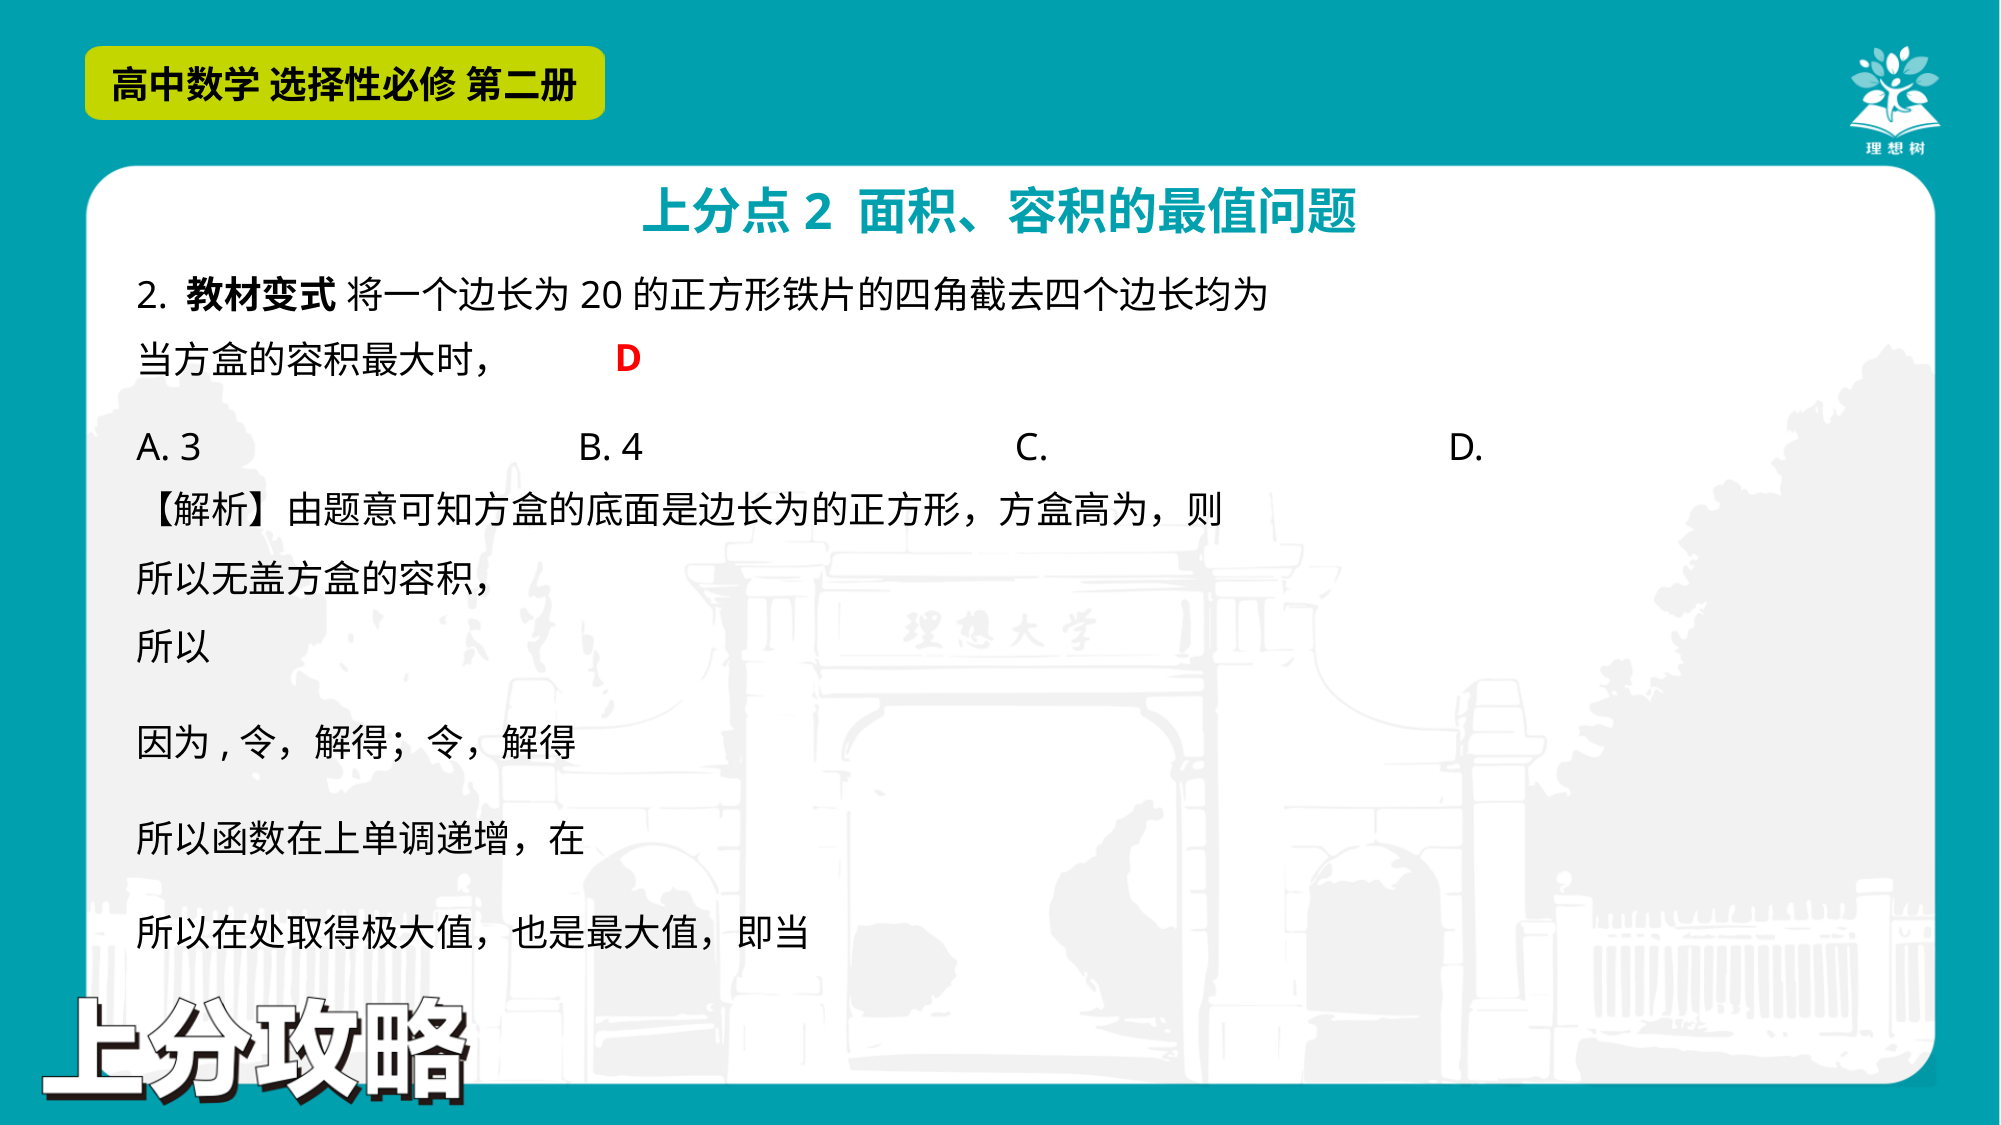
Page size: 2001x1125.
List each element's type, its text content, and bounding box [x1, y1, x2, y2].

picture [0, 0, 2000, 1125]
text_box D [601, 314, 656, 373]
